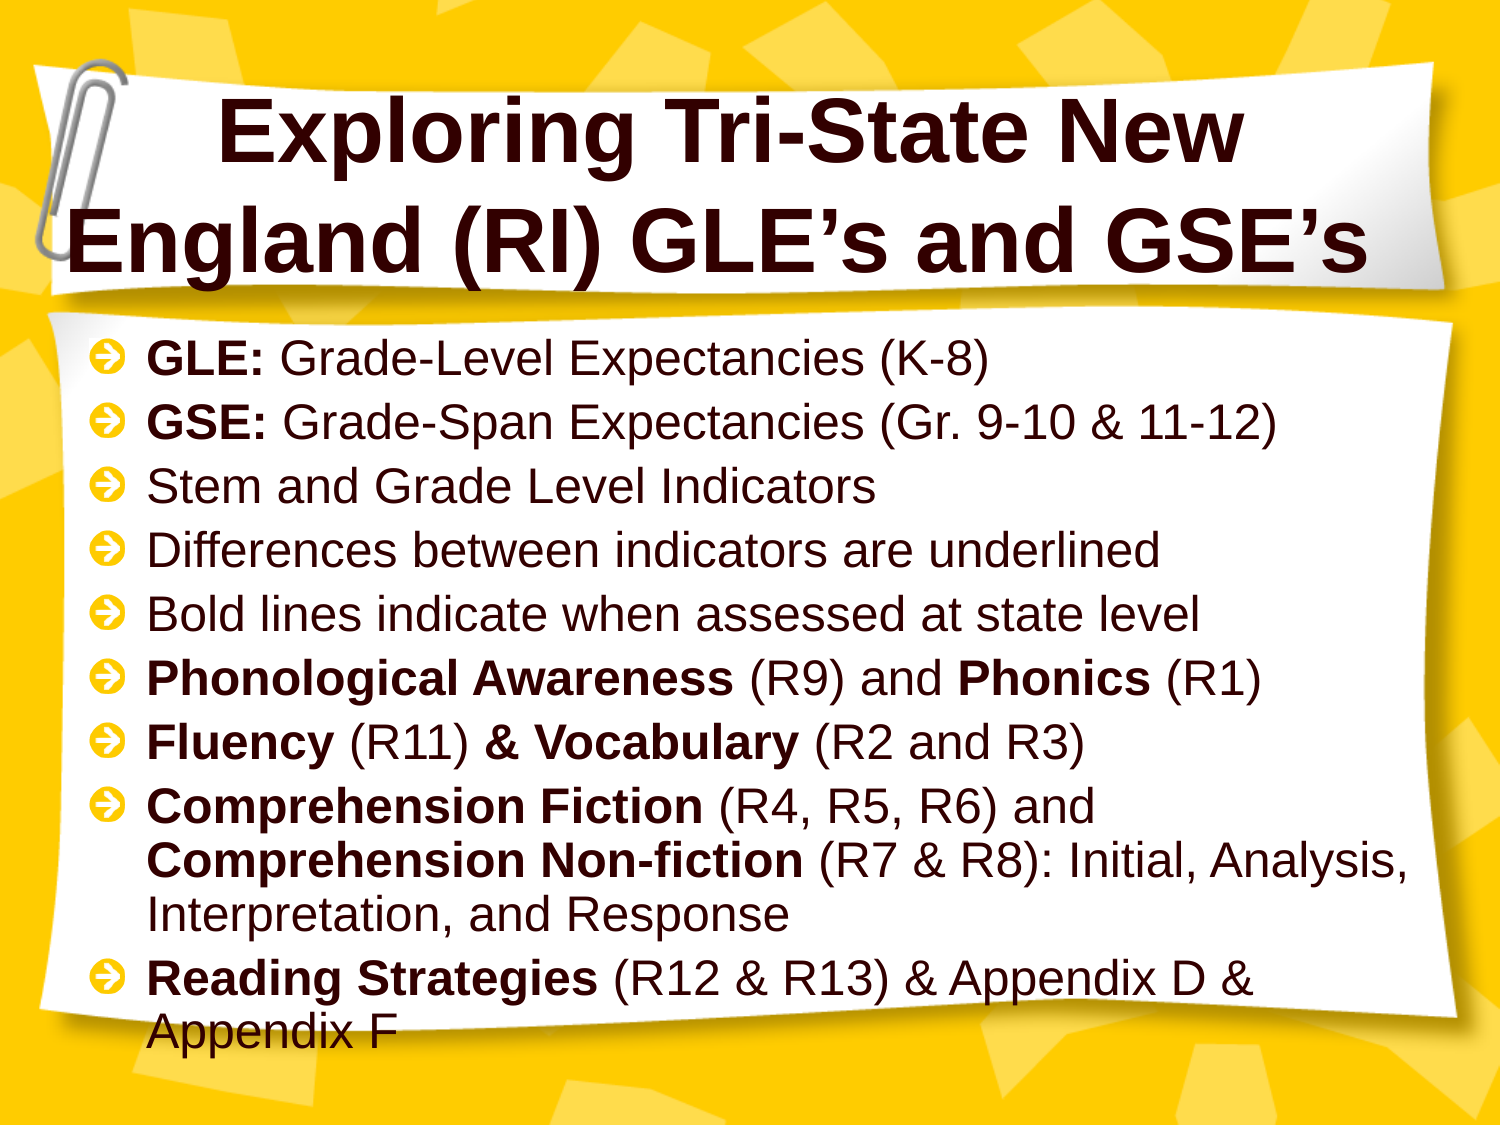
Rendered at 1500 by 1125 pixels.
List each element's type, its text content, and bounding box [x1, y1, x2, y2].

title Exploring Tri-State New England (RI) GLE’s and GSE’s [37, 87, 1426, 276]
picture [0, 0, 1500, 1125]
text_box GLE: Grade-Level Expectancies (K-8) GSE: Grade-Span Expectancies (Gr. 9-10 & 11-12) Stem and Grade Level Indicators Differences between indicators are underlined Bold lines indicate when assessed at state level Phonological Awareness (R9) and Phonics (R1) Fluency (R11) & Vocabulary (R2 and R3) Comprehension Fiction (R4, R5, R6) and Comprehension Non-fiction (R7 & R8): Initial, Analysis, Interpretation, and Response Reading Strategies (R12 & R13) & Appendix D & Appendix F [74, 324, 1425, 1000]
